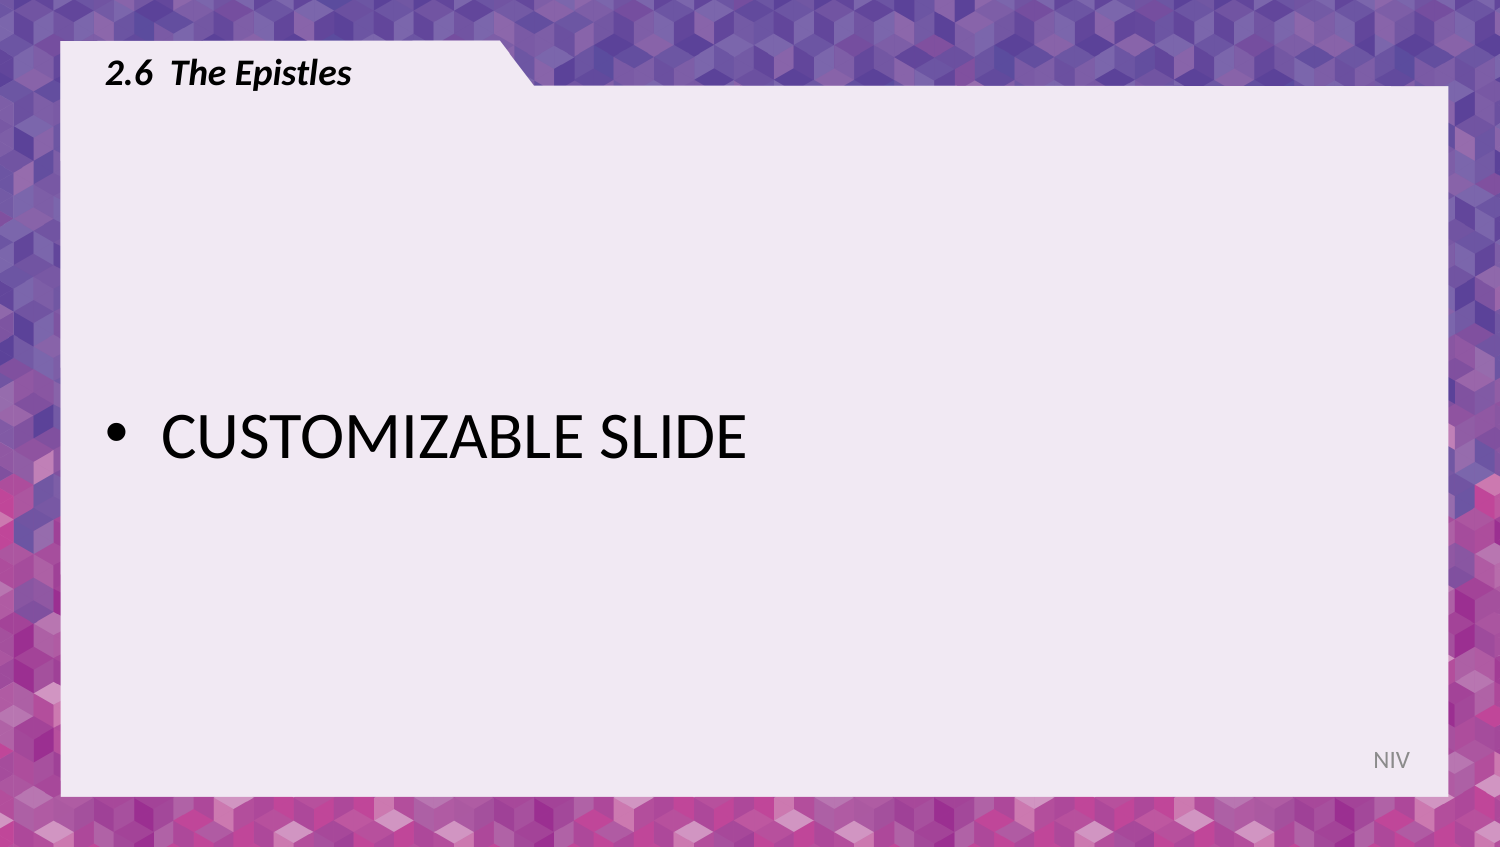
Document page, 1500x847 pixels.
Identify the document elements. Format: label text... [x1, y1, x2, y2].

title 2.6 The Epistles [89, 33, 1420, 108]
picture [0, 0, 1500, 847]
footer NIV [950, 736, 1425, 782]
list CUSTOMIZABLE SLIDE [89, 141, 1403, 722]
